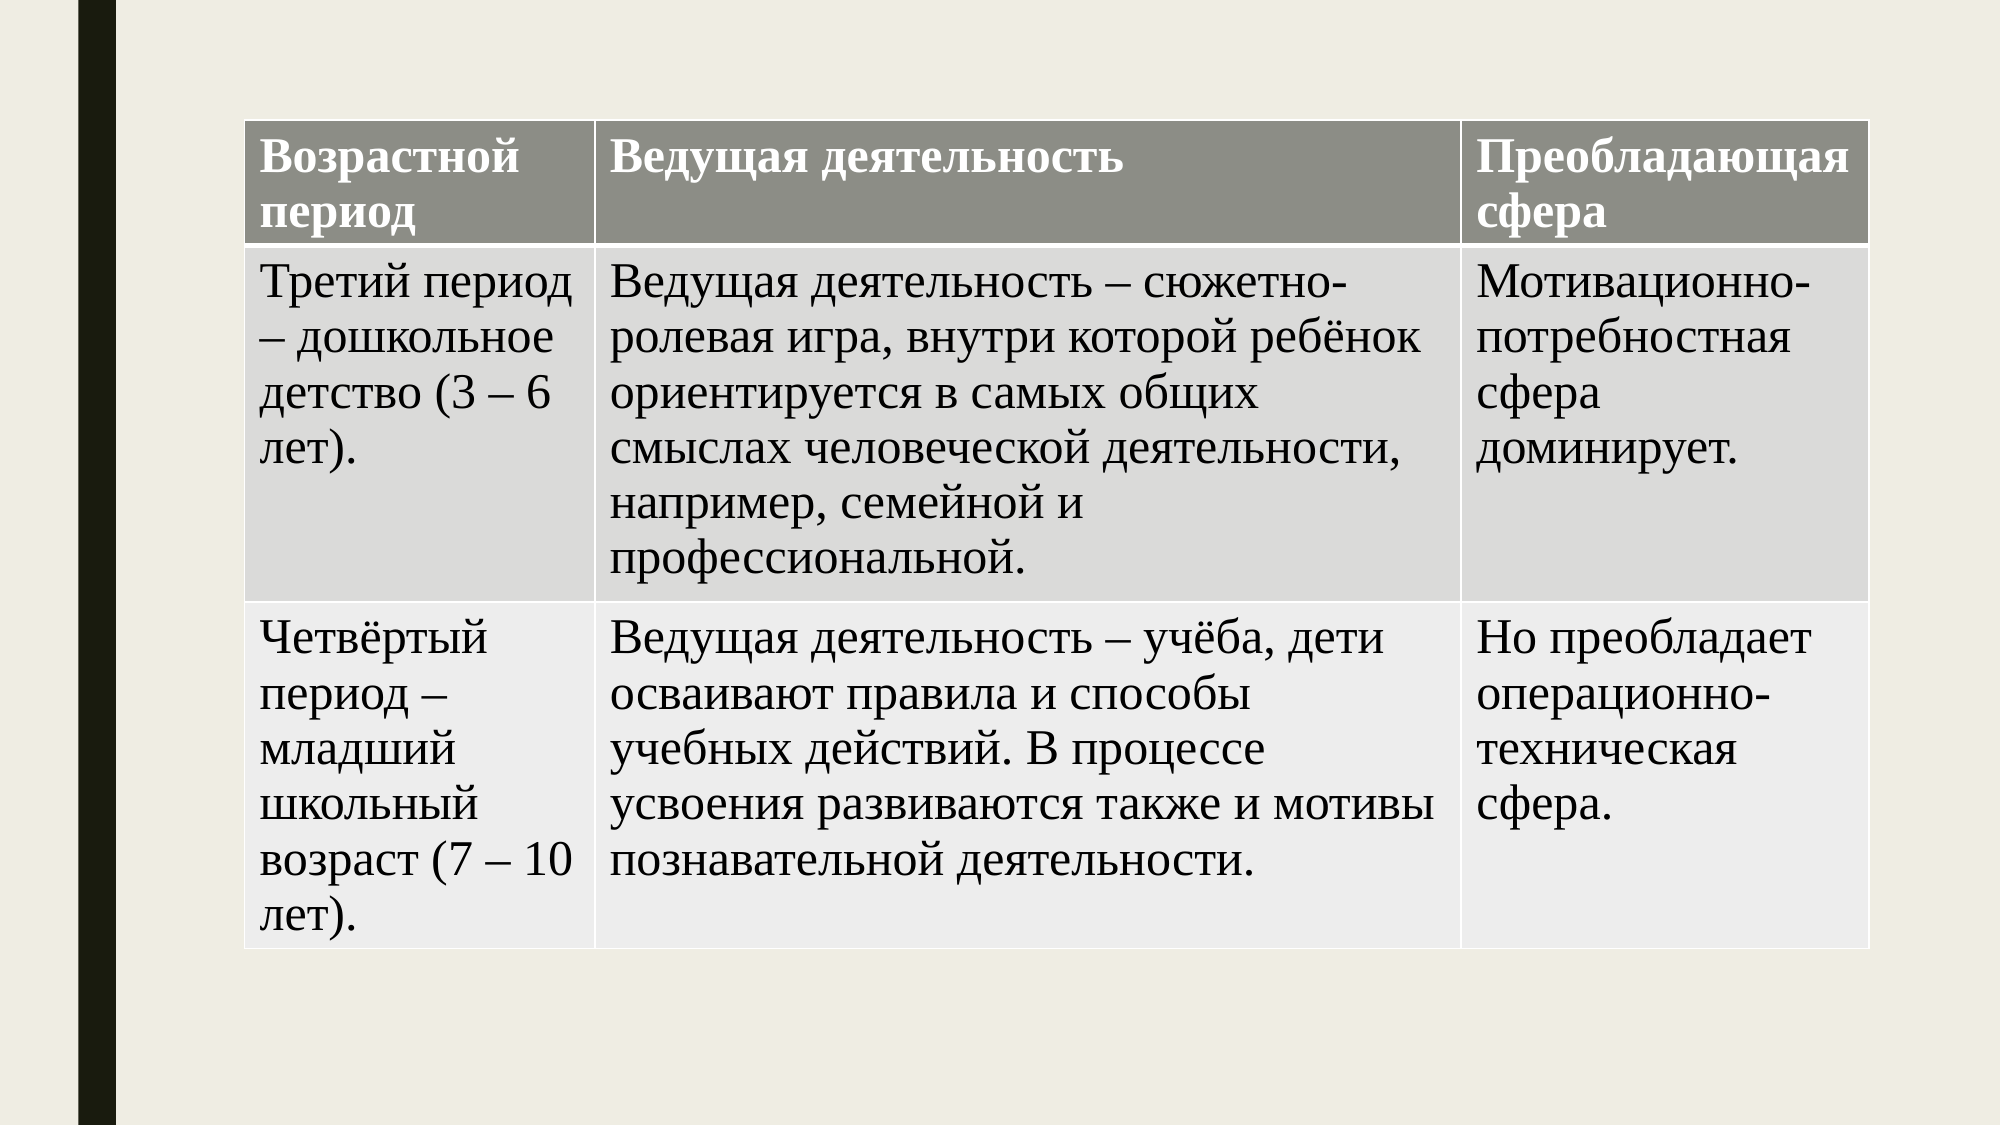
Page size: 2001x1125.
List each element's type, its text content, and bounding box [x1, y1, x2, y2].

table_cell Третий период – дошкольное детство (3 – 6 лет). [245, 248, 594, 601]
table_header Ведущая деятельность [596, 121, 1460, 243]
table_header Преобладающая сфера [1462, 121, 1868, 243]
table_cell Четвёртый период – младший школьный возраст (7 – 10 лет). [245, 603, 594, 948]
table_header Возрастной период [245, 121, 594, 243]
table_cell Ведущая деятельность – учёба, дети осваивают правила и способы учебных действий. В процессе усвоения развиваются также и мотивы познавательной деятельности. [596, 603, 1460, 948]
table_cell Ведущая деятельность – сюжетно-ролевая игра, внутри которой ребёнок ориентируется в самых общих смыслах человеческой деятельности, например, семейной и профессиональной. [596, 248, 1460, 601]
table_cell Но преобладает операционно-техническая сфера. [1462, 603, 1868, 948]
table_cell Мотивационно-потребностная сфера доминирует. [1462, 248, 1868, 601]
